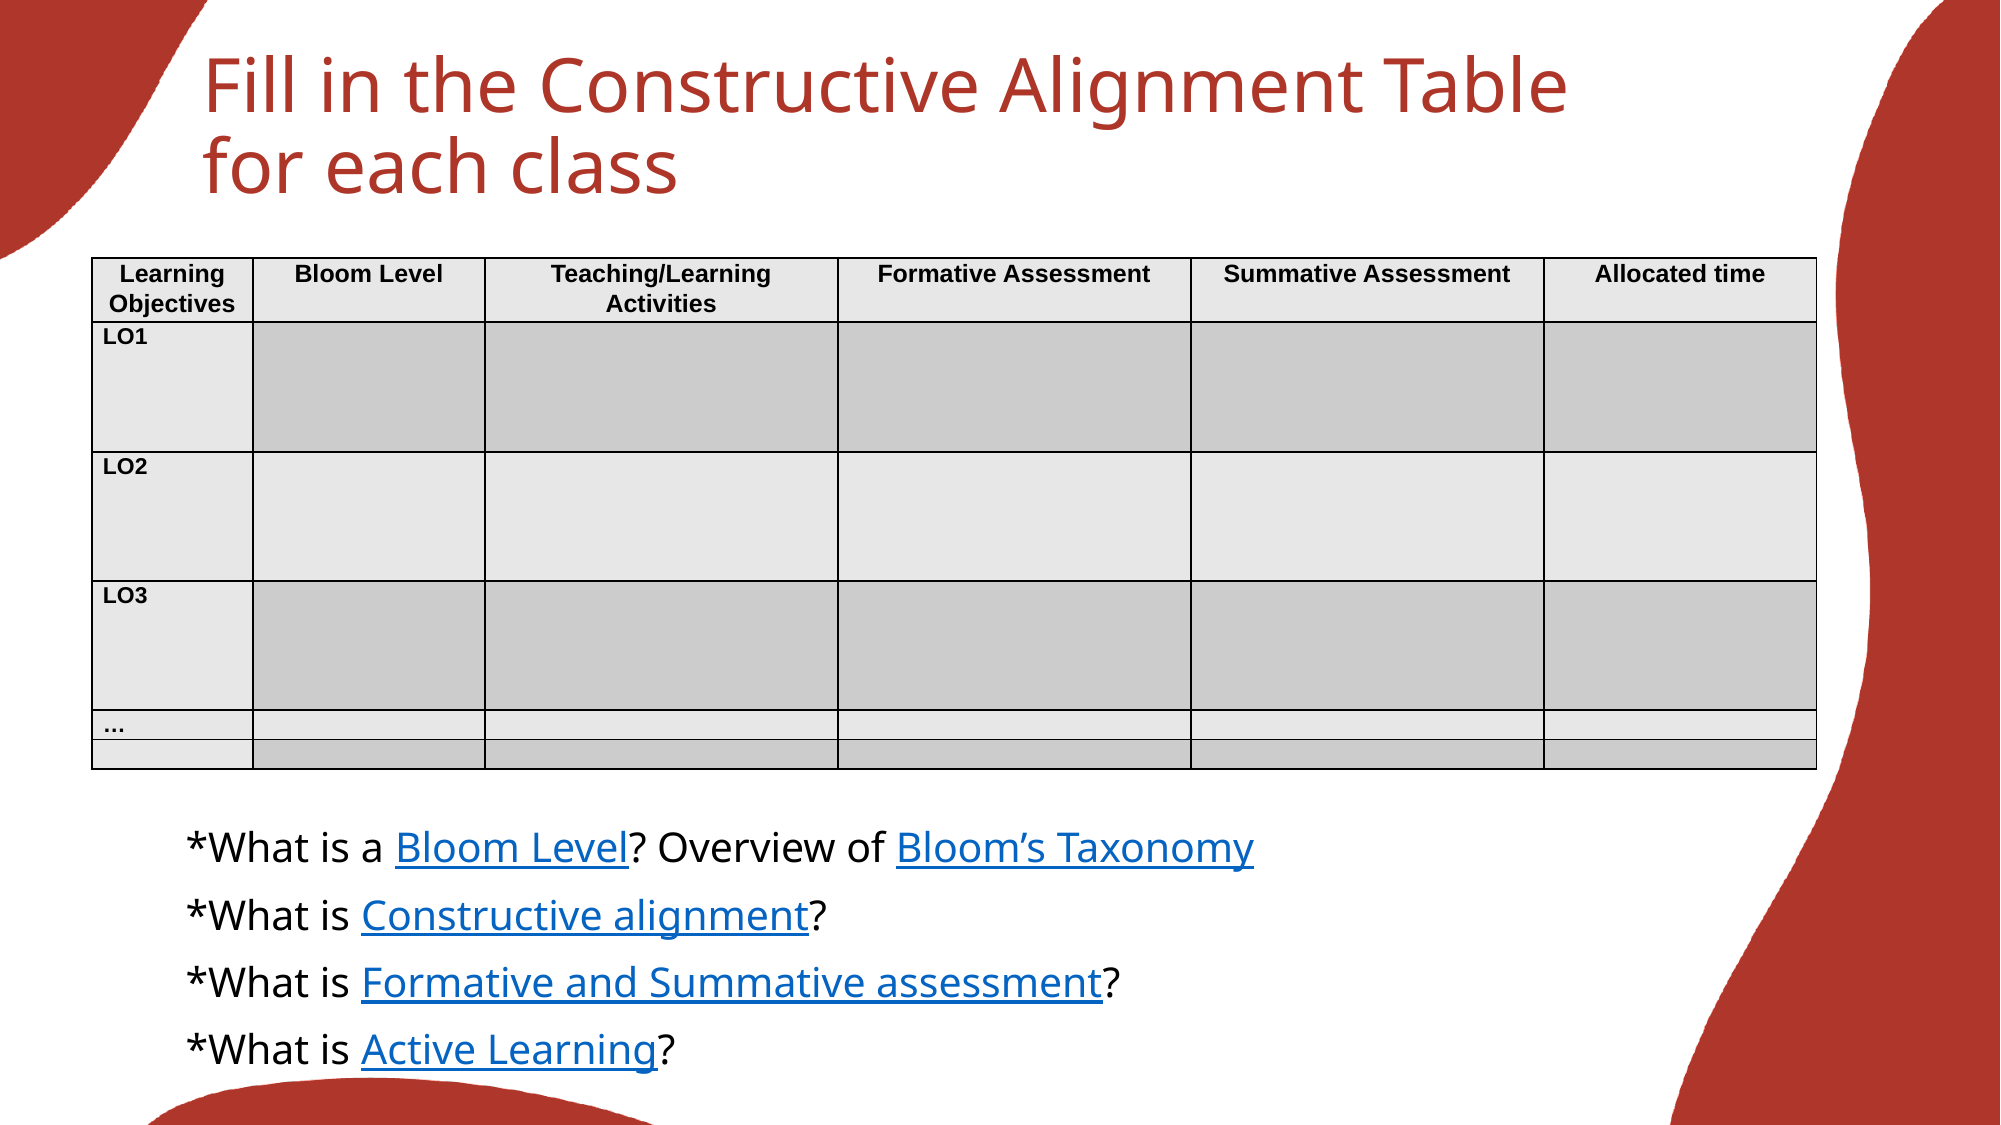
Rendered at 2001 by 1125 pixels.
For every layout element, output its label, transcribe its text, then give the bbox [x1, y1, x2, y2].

table_cell [1545, 323, 1816, 451]
table_cell [254, 740, 484, 768]
table_cell [486, 453, 837, 580]
table_cell [1545, 582, 1816, 709]
list *What is a Bloom Level? Overview of Bloom’s Taxonomy *What is Constructive alignment? *What is Formative and Summative assessment? *What is Active Learning? [137, 815, 1863, 1085]
table_header Learning Objectives [93, 259, 252, 321]
table_cell [839, 323, 1190, 451]
table_cell [1545, 740, 1816, 768]
table_header Bloom Level [254, 259, 484, 321]
table_header Teaching/Learning Activities [486, 259, 837, 321]
table_cell [254, 453, 484, 580]
table_header Allocated time [1545, 259, 1816, 321]
table_header Formative Assessment [839, 259, 1190, 321]
table_cell [486, 740, 837, 768]
table_cell … [93, 711, 252, 739]
table_cell LO3 [93, 582, 252, 709]
table_cell [1192, 582, 1543, 709]
table_cell [93, 740, 252, 768]
table_cell [1192, 323, 1543, 451]
table_cell LO2 [93, 453, 252, 580]
table_header Summative Assessment [1192, 259, 1543, 321]
table_cell [254, 582, 484, 709]
table_cell LO1 [93, 323, 252, 451]
table_cell [1192, 453, 1543, 580]
table_cell [486, 582, 837, 709]
table_cell [254, 323, 484, 451]
table_cell [1192, 740, 1543, 768]
table_cell [1545, 711, 1816, 739]
table_cell [839, 740, 1190, 768]
table_cell [254, 711, 484, 739]
table_cell [486, 711, 837, 739]
table_cell [486, 323, 837, 451]
table_cell [1545, 453, 1816, 580]
table_cell [1192, 711, 1543, 739]
title Fill in the Constructive Alignment Table for each class [187, 0, 1949, 259]
table_cell [839, 582, 1190, 709]
picture [0, 0, 2000, 1125]
table_cell [839, 711, 1190, 739]
table_cell [839, 453, 1190, 580]
